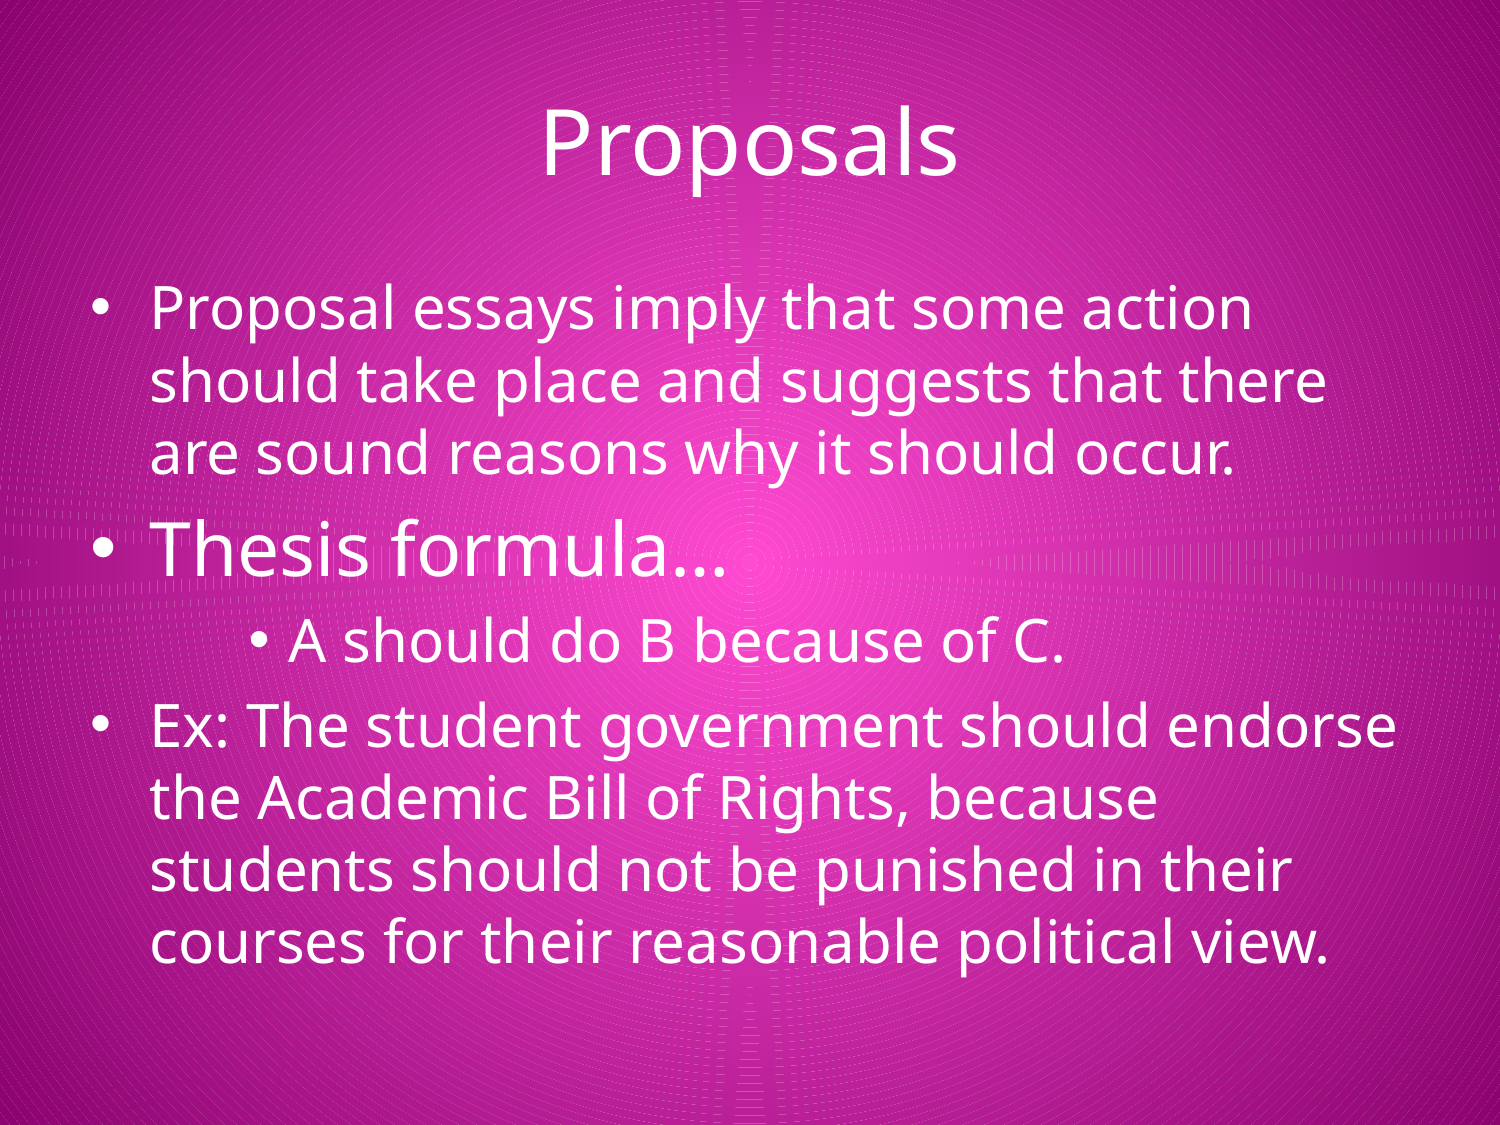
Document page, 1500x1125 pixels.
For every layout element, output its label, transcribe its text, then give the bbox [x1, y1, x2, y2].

list Proposal essays imply that some action should take place and suggests that there are sound reasons why it should occur. Thesis formula… A should do B because of C. Ex: The student government should endorse the Academic Bill of Rights, because students should not be punished in their courses for their reasonable political view. [75, 262, 1425, 1005]
title Proposals [75, 45, 1425, 233]
